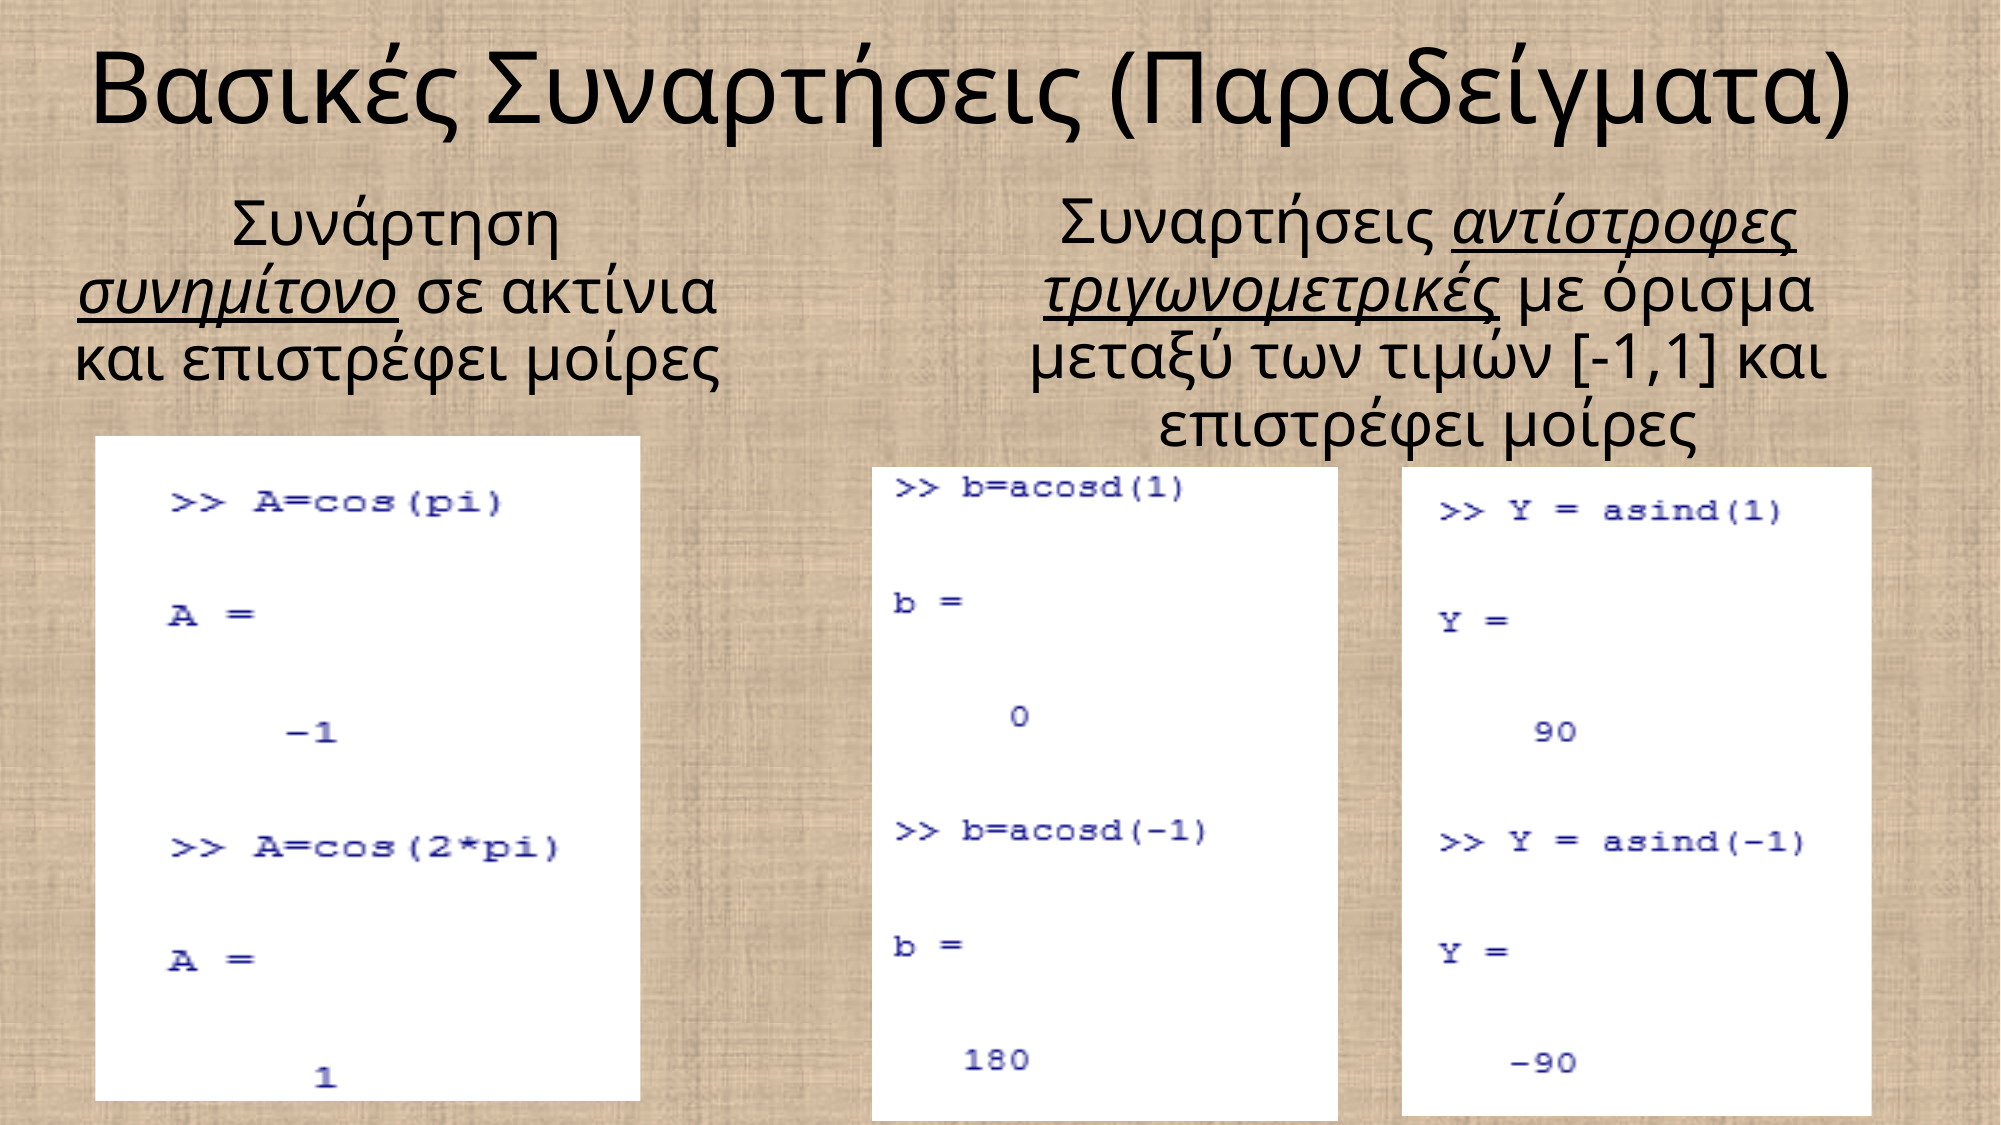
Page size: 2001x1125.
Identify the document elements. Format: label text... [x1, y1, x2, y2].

picture [1401, 467, 1872, 1116]
text_box Συνάρτηση συνημίτονο σε ακτίνια και επιστρέφει μοίρες [57, 186, 738, 402]
picture [95, 436, 641, 1102]
text_box Συναρτήσεις αντίστροφες τριγωνομετρικές με όρισμα μεταξύ των τιμών [-1,1] και επιστρέφει μοίρες [970, 186, 1888, 468]
title Βασικές Συναρτήσεις (Παραδείγματα) [69, 16, 1872, 153]
picture [872, 467, 1339, 1122]
